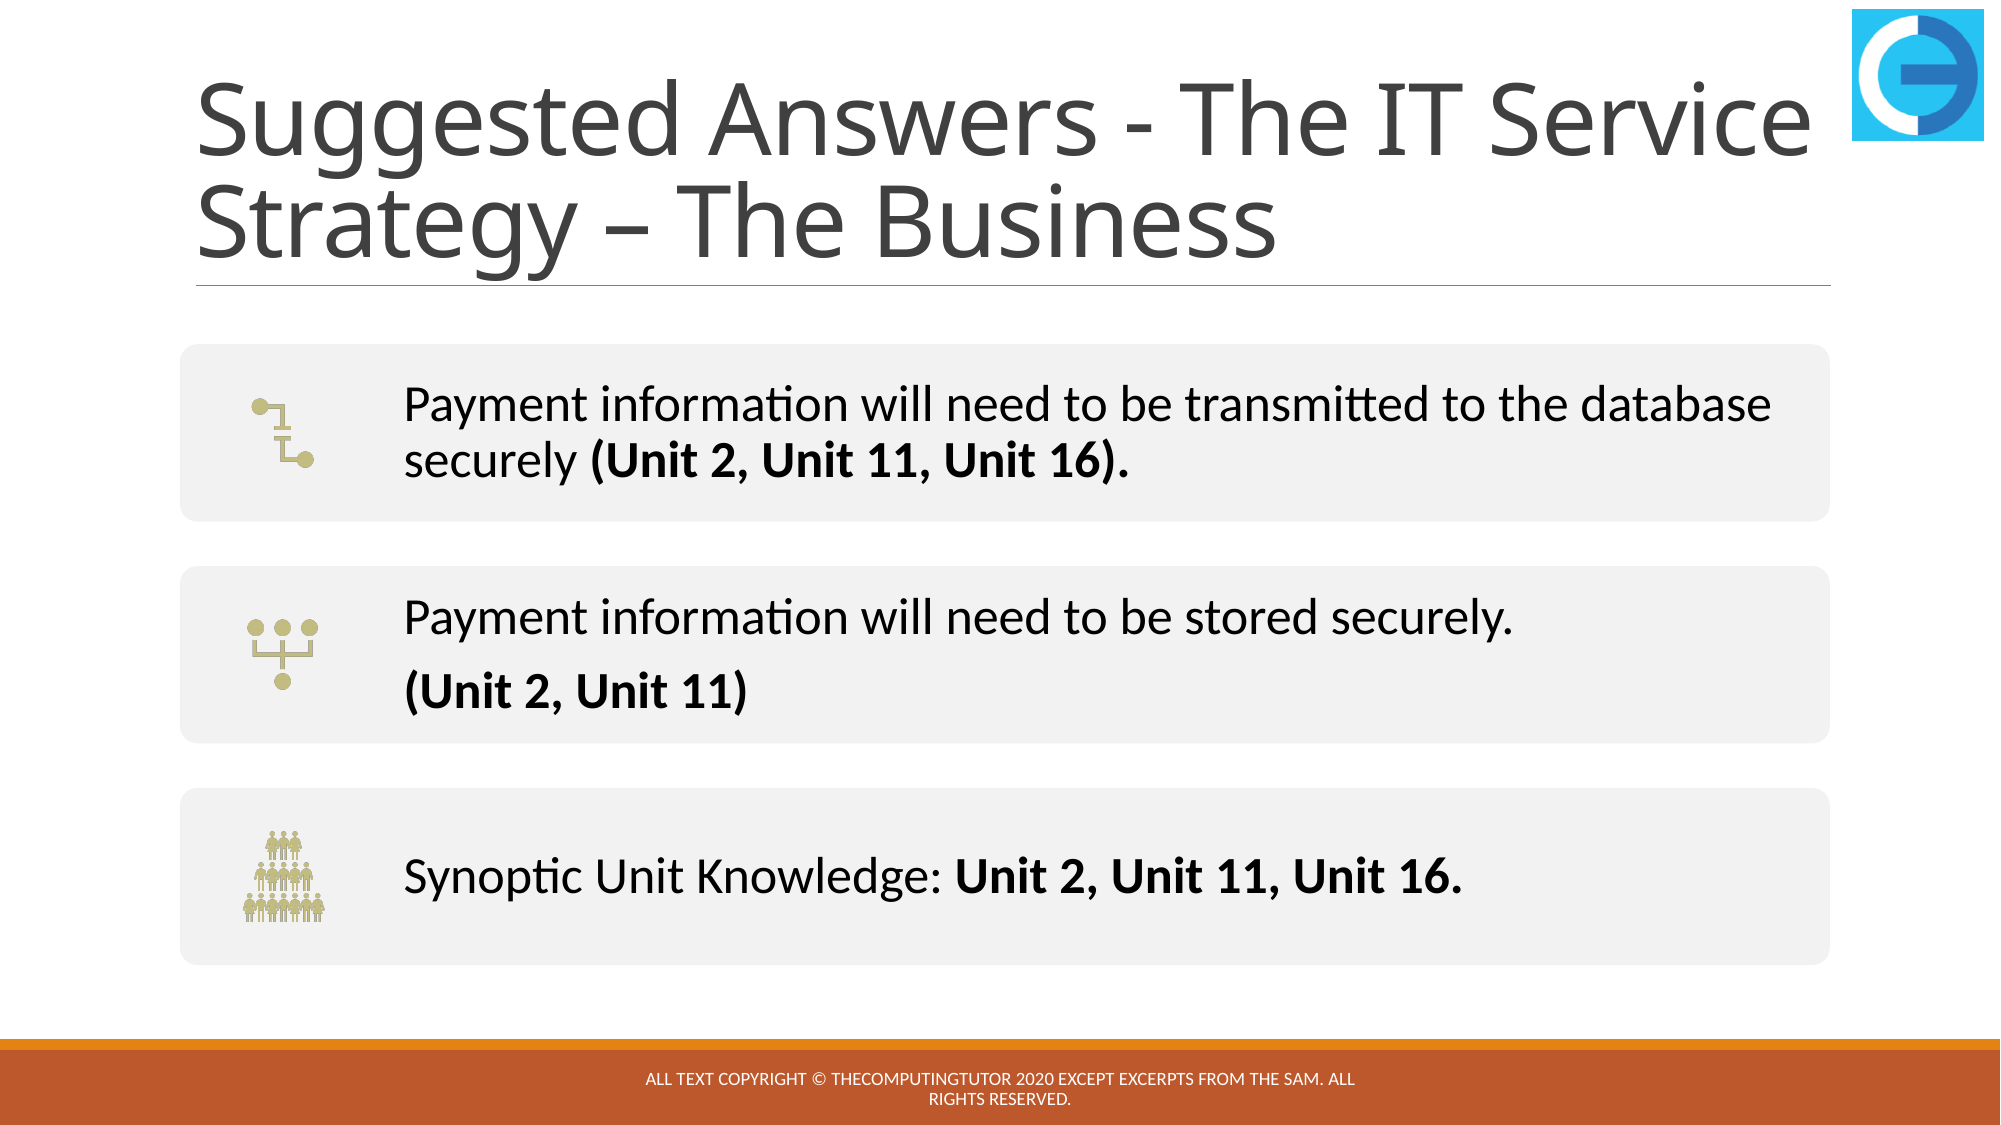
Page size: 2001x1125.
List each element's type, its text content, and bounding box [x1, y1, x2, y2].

picture [1852, 9, 1984, 141]
footer All text copyright © TheComputingTutor 2020 except excerpts from the SAM. All rights Reserved. [604, 1059, 1396, 1120]
title Suggested Answers - The IT Service Strategy – The Business [180, 47, 1830, 285]
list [179, 343, 1831, 966]
